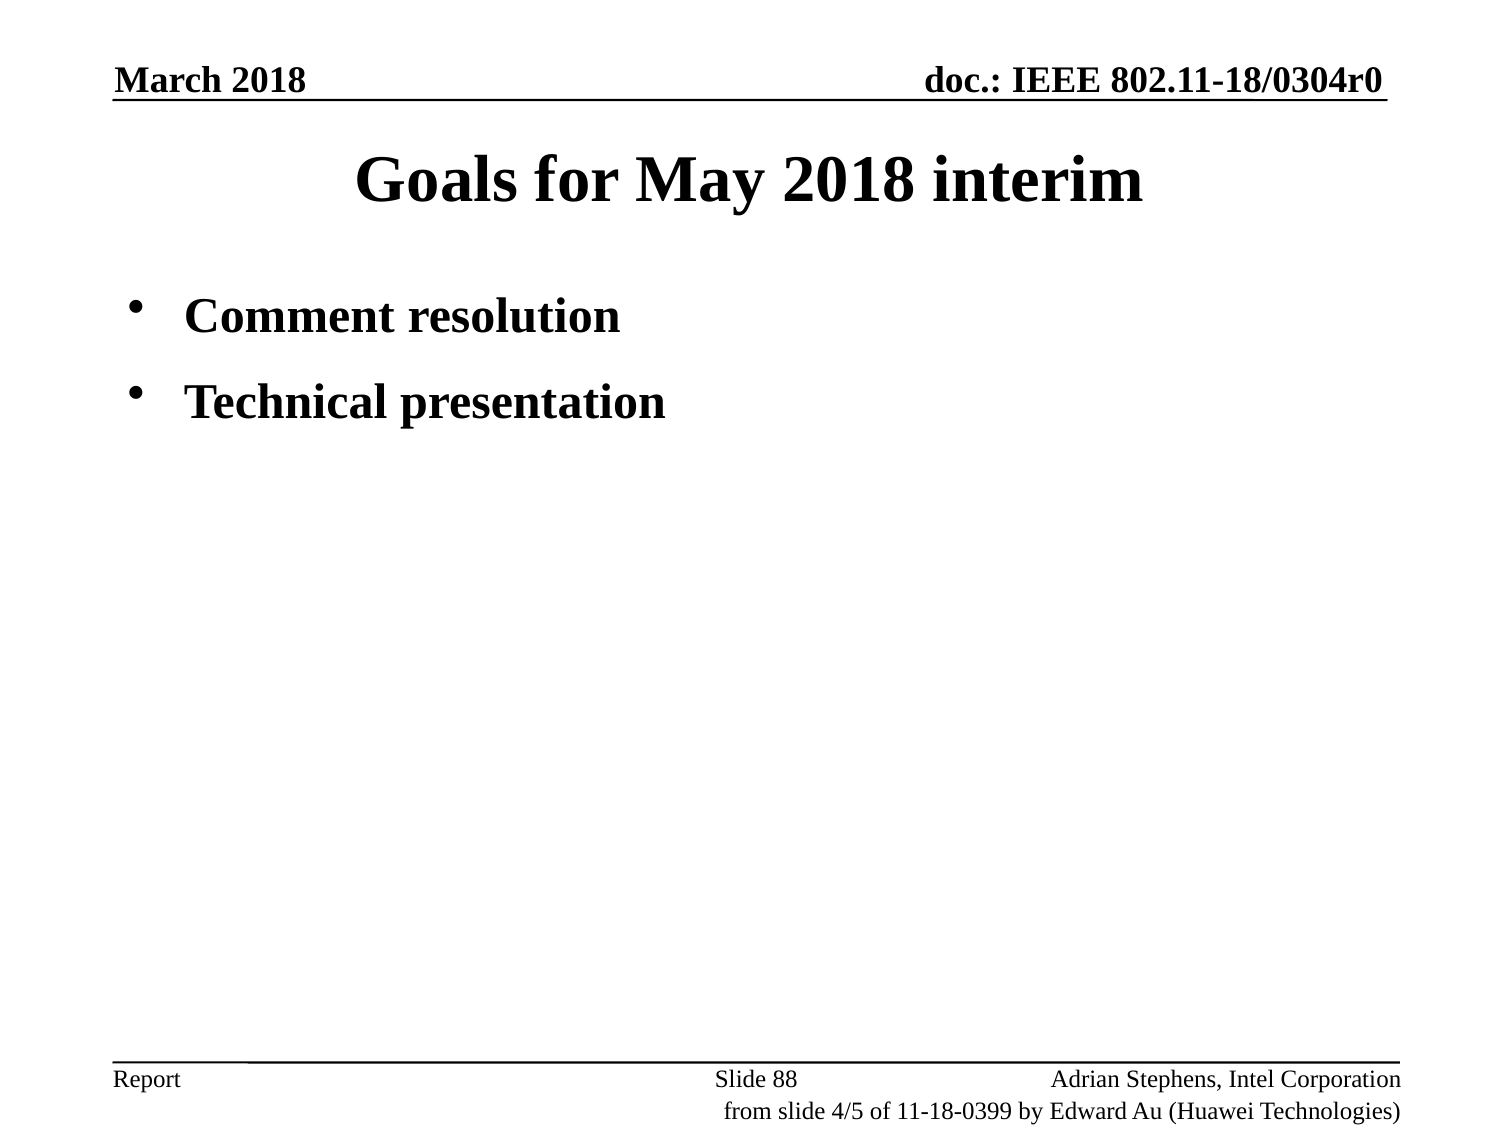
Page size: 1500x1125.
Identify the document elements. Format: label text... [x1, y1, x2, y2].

footer Adrian Stephens, Intel Corporation [1024, 1061, 1402, 1087]
text_box Comment resolution Technical presentation [112, 274, 1388, 950]
text_box Goals for May 2018 interim [112, 87, 1388, 263]
slide_number Slide 88 [711, 1061, 801, 1093]
text_box from slide 4/5 of 11-18-0399 by Edward Au (Huawei Technologies) [343, 1087, 1417, 1125]
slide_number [114, 54, 374, 101]
